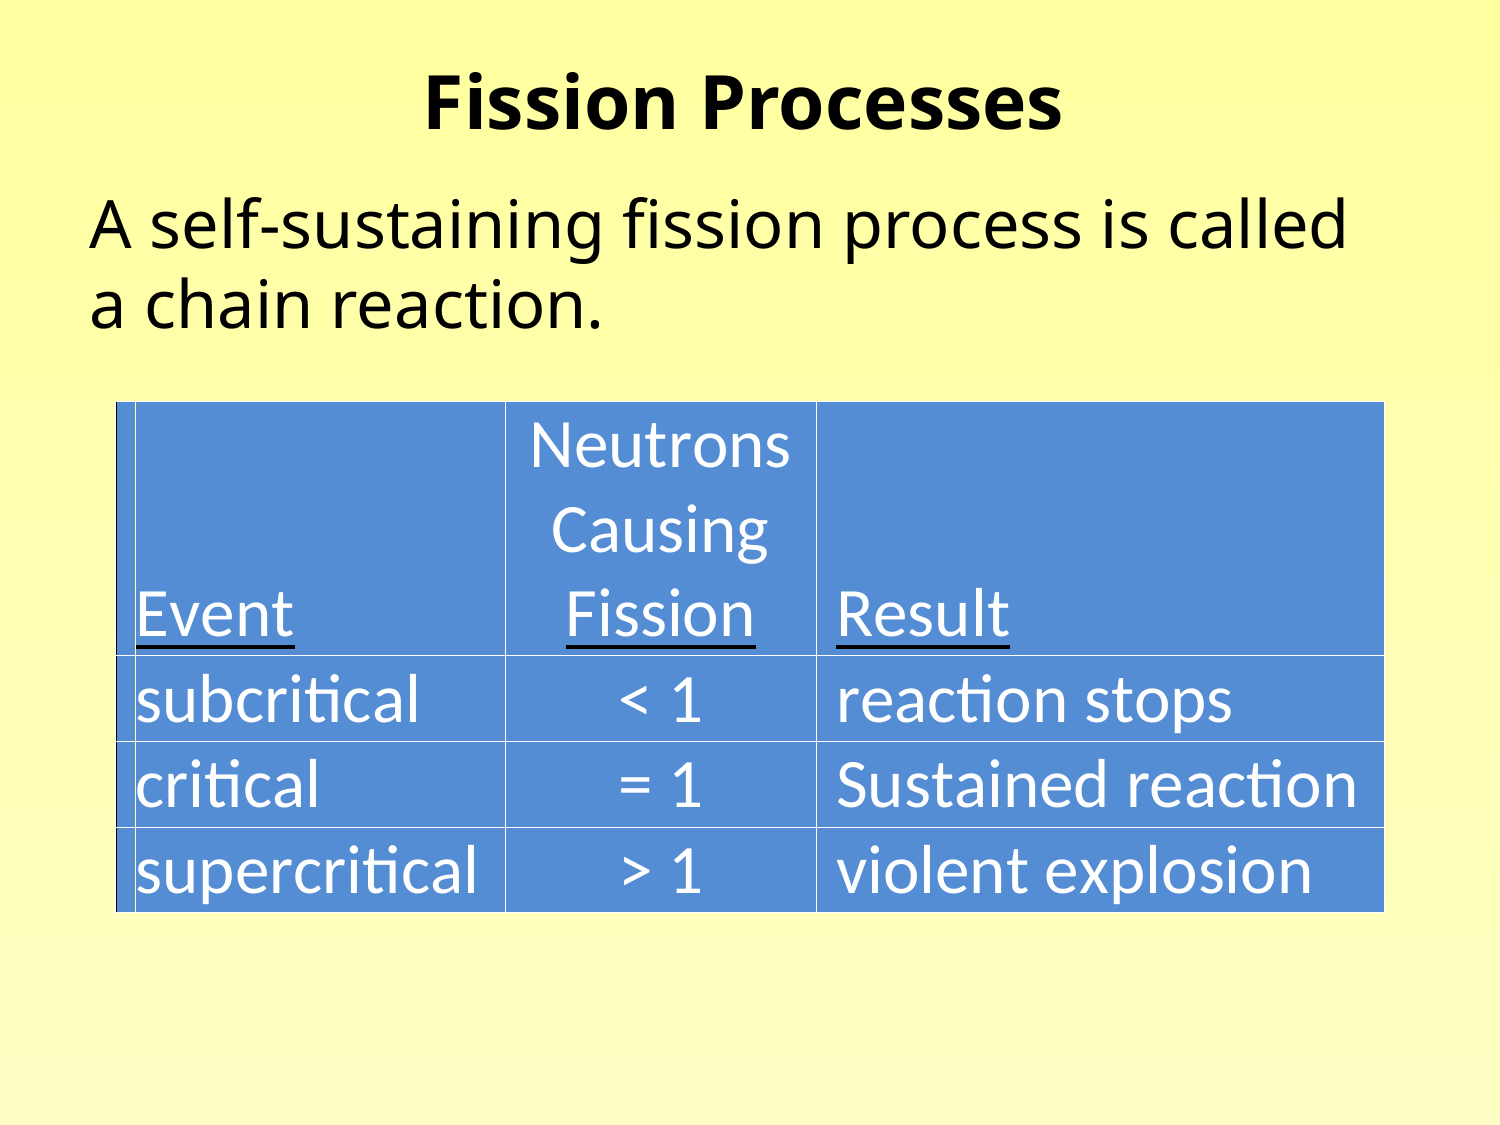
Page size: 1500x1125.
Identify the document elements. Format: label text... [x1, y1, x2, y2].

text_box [99, 374, 1446, 950]
text_box A self-sustaining fission process is called a chain reaction. [75, 174, 1400, 350]
title Fission Processes [349, 37, 1138, 163]
